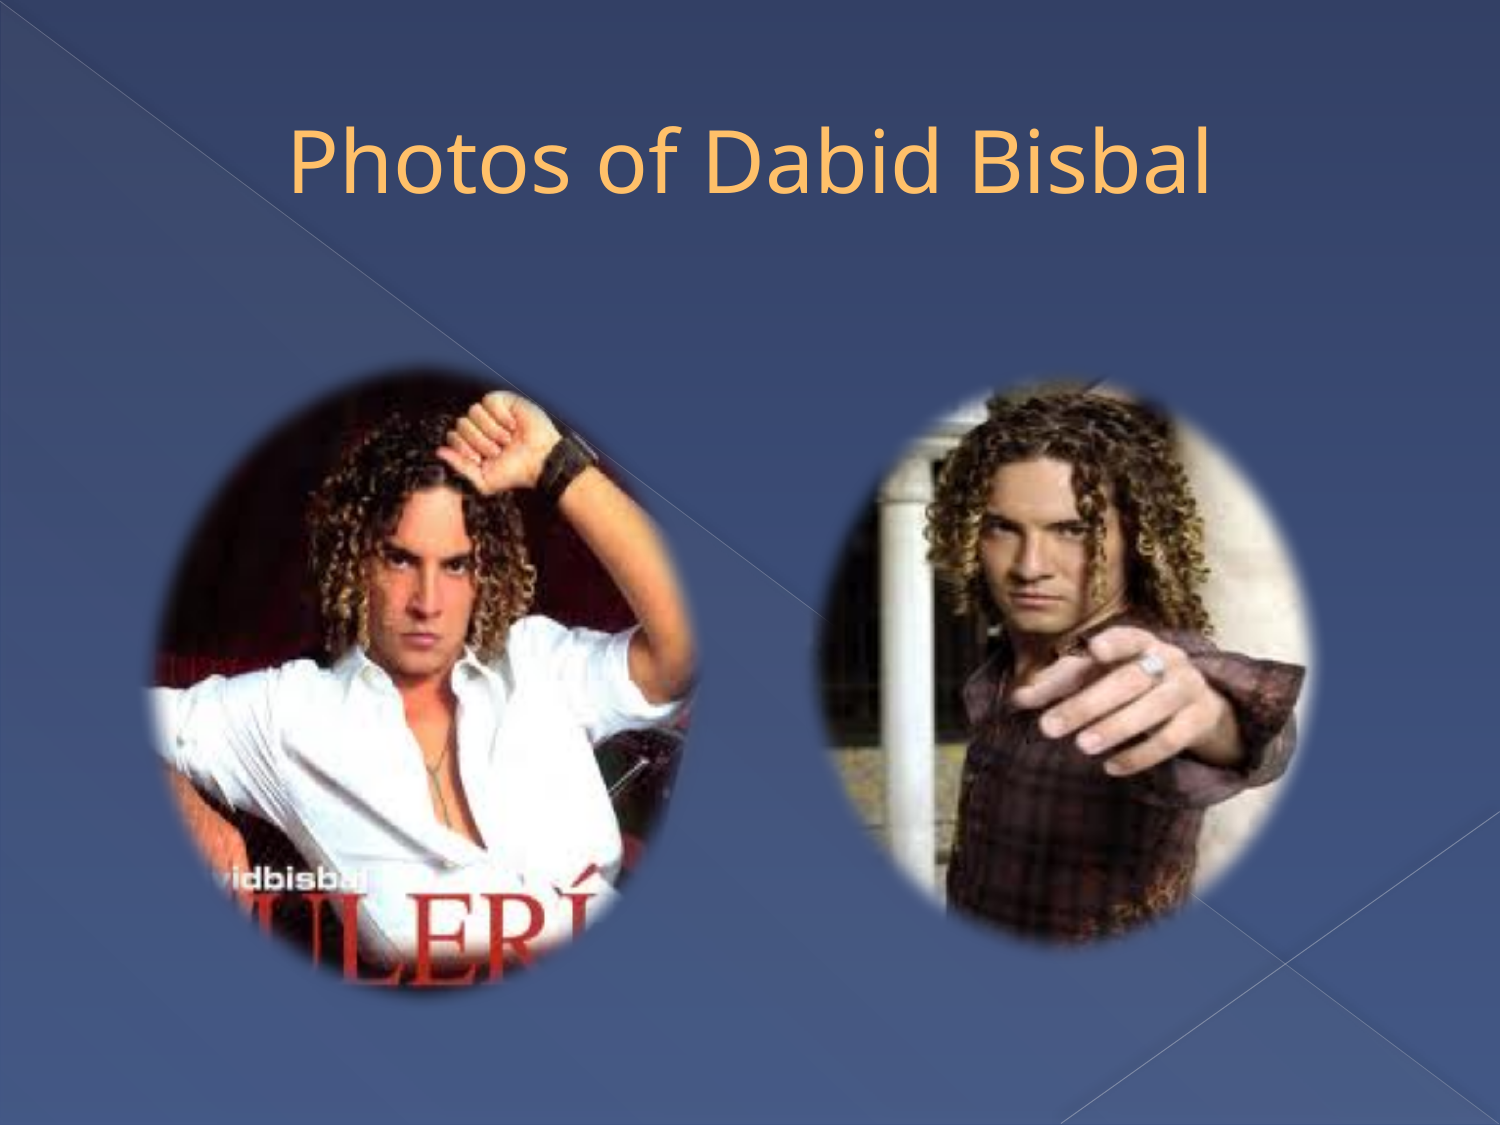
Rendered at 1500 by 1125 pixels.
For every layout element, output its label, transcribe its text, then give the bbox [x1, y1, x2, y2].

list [135, 349, 711, 1012]
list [796, 361, 1330, 965]
title Photos of Dabid Bisbal [75, 43, 1425, 274]
